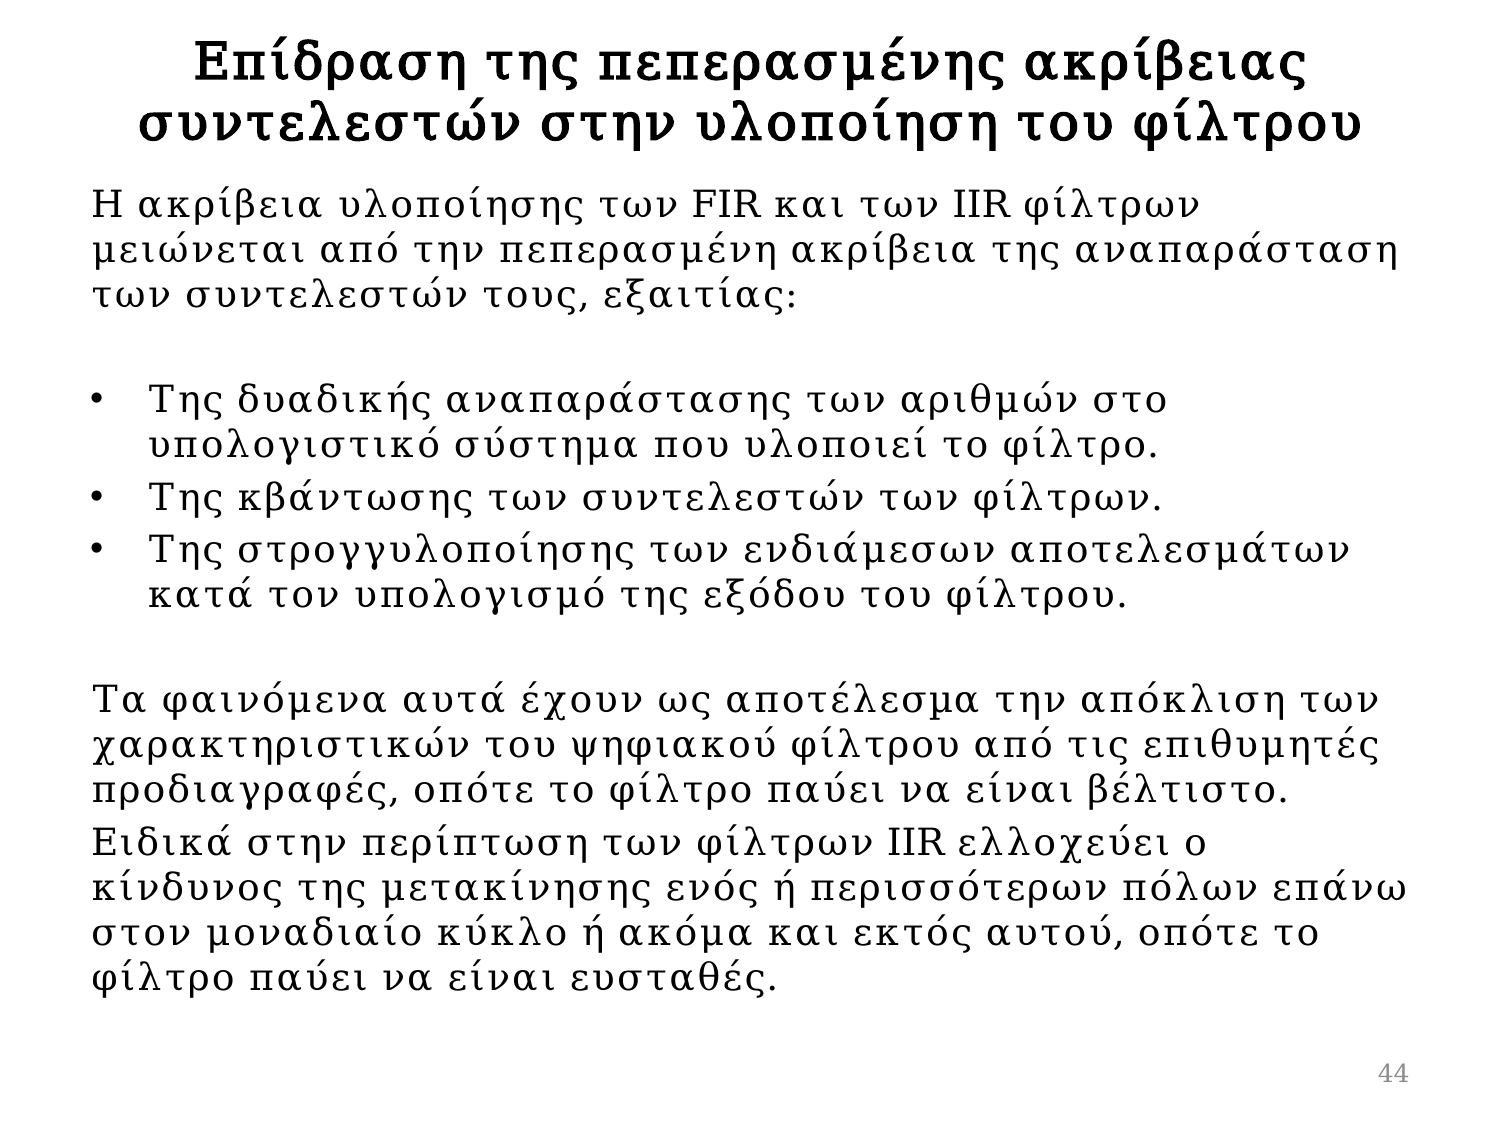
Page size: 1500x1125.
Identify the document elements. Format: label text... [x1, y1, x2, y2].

title Επίδραση της πεπερασμένης ακρίβειας συντελεστών στην υλοποίηση του φίλτρου [75, 19, 1425, 159]
slide_number 44 [1222, 1042, 1425, 1103]
list Η ακρίβεια υλοποίησης των FIR και των IIR φίλτρων μειώνεται από την πεπερασμένη ακρίβεια της αναπαράσταση των συντελεστών τους, εξαιτίας: Της δυαδικής αναπαράστασης των αριθμών στο υπολογιστικό σύστημα που υλοποιεί το φίλτρο. Της κβάντωσης των συντελεστών των φίλτρων. Της στρογγυλοποίησης των ενδιάμεσων αποτελεσμάτων κατά τον υπολογισμό της εξόδου του φίλτρου. Τα φαινόμενα αυτά έχουν ως αποτέλεσµα την απόκλιση των χαρακτηριστικών του ψηφιακού φίλτρου από τις επιθυμητές προδιαγραφές, οπότε το φίλτρο παύει να είναι βέλτιστο. Ειδικά στην περίπτωση των φίλτρων IIR ελλοχεύει ο κίνδυνος της μετακίνησης ενός ή περισσότερων πόλων επάνω στον μοναδιαίο κύκλο ή ακόμα και εκτός αυτού, οπότε το φίλτρο παύει να είναι ευσταθές. [75, 172, 1425, 1024]
